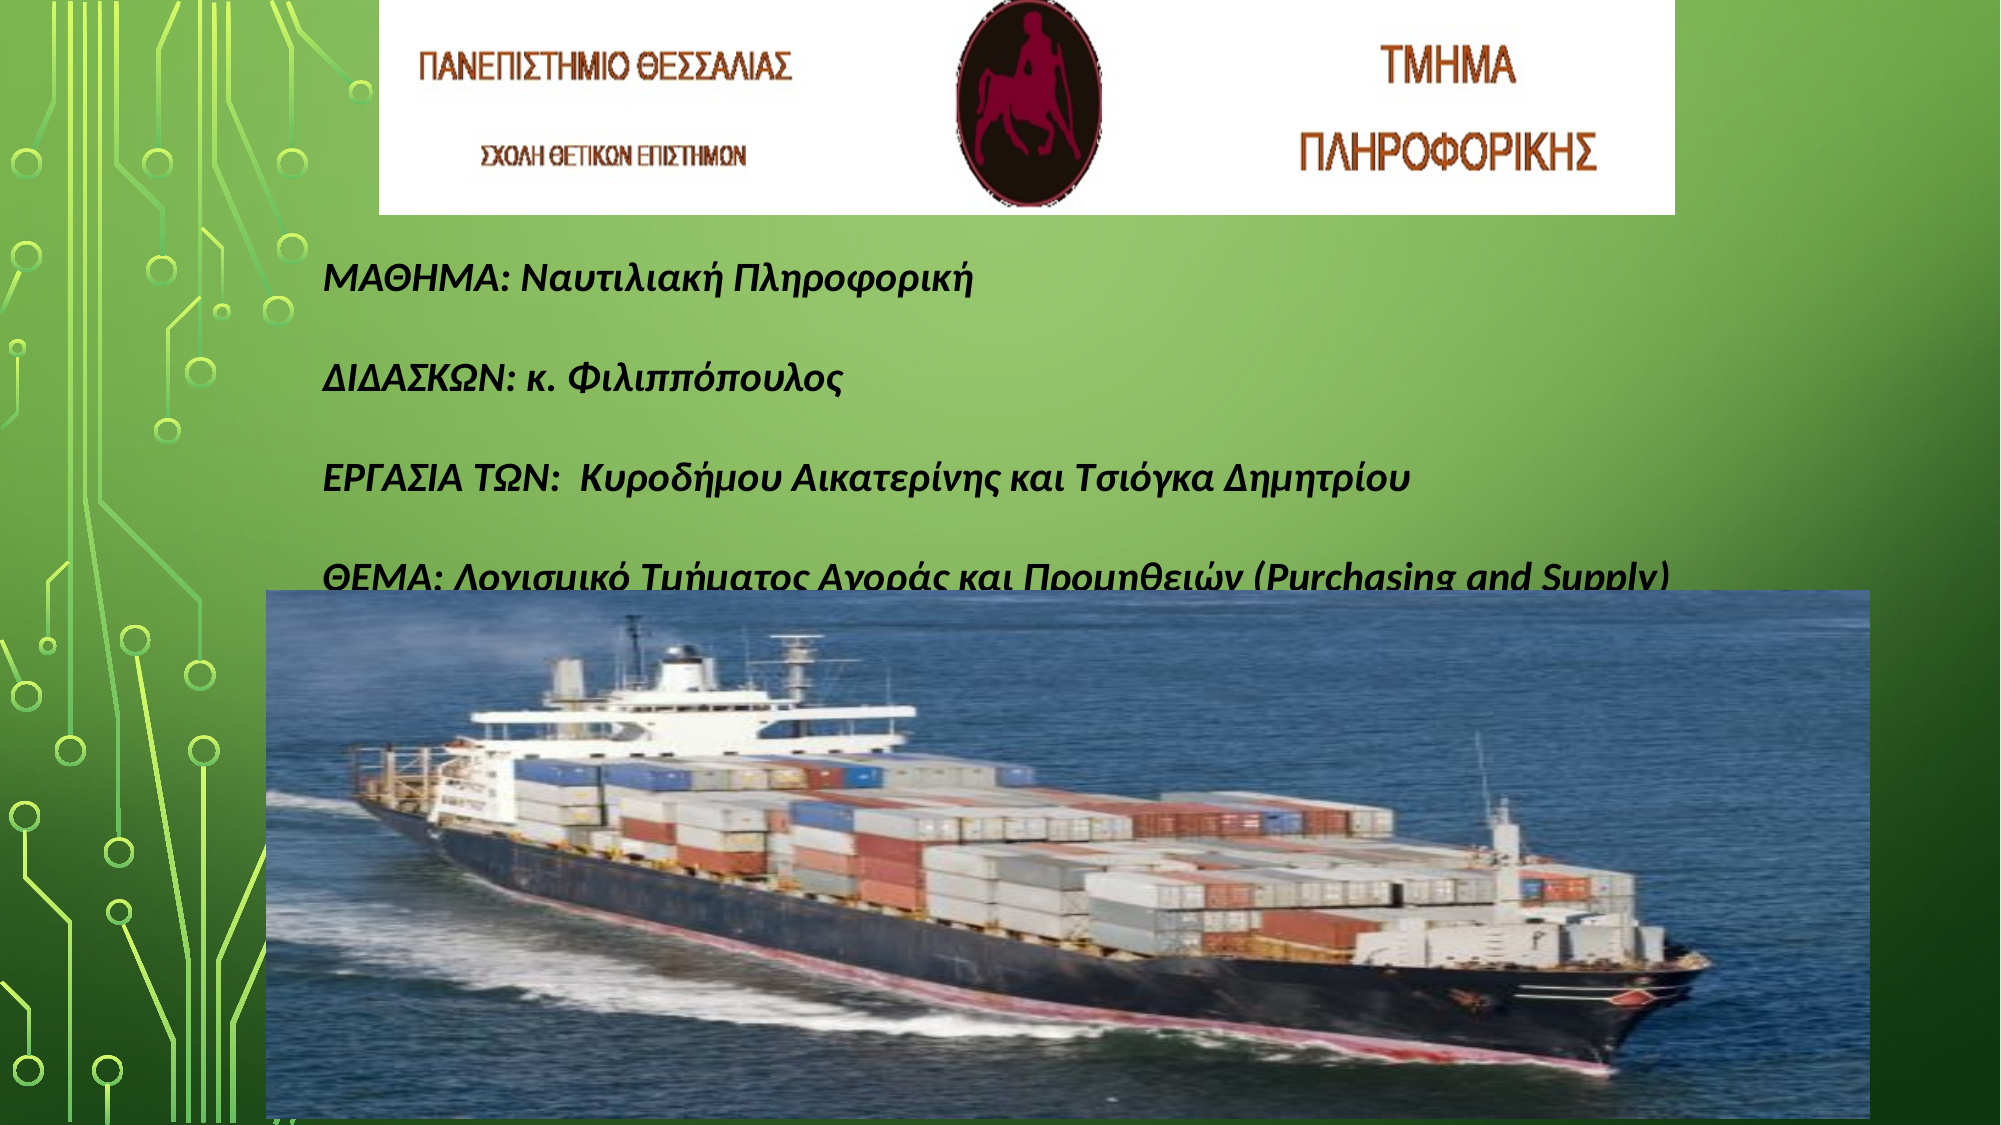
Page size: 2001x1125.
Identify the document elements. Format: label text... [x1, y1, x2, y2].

title ΜΑΘΗΜΑ: Ναυτιλιακή Πληροφορική ΔΙΔΑΣΚΩΝ: κ. Φιλιππόπουλος ΕΡΓΑΣΙΑ ΤΩΝ: Κυροδήμου Αικατερίνης και Τσιόγκα Δημητρίου ΘΕΜΑ: Λογισμικό Τμήματος Αγοράς και Προμηθειών (Purchasing and Supply) [307, 214, 1750, 590]
picture [379, 0, 1675, 215]
picture [265, 590, 1871, 1119]
